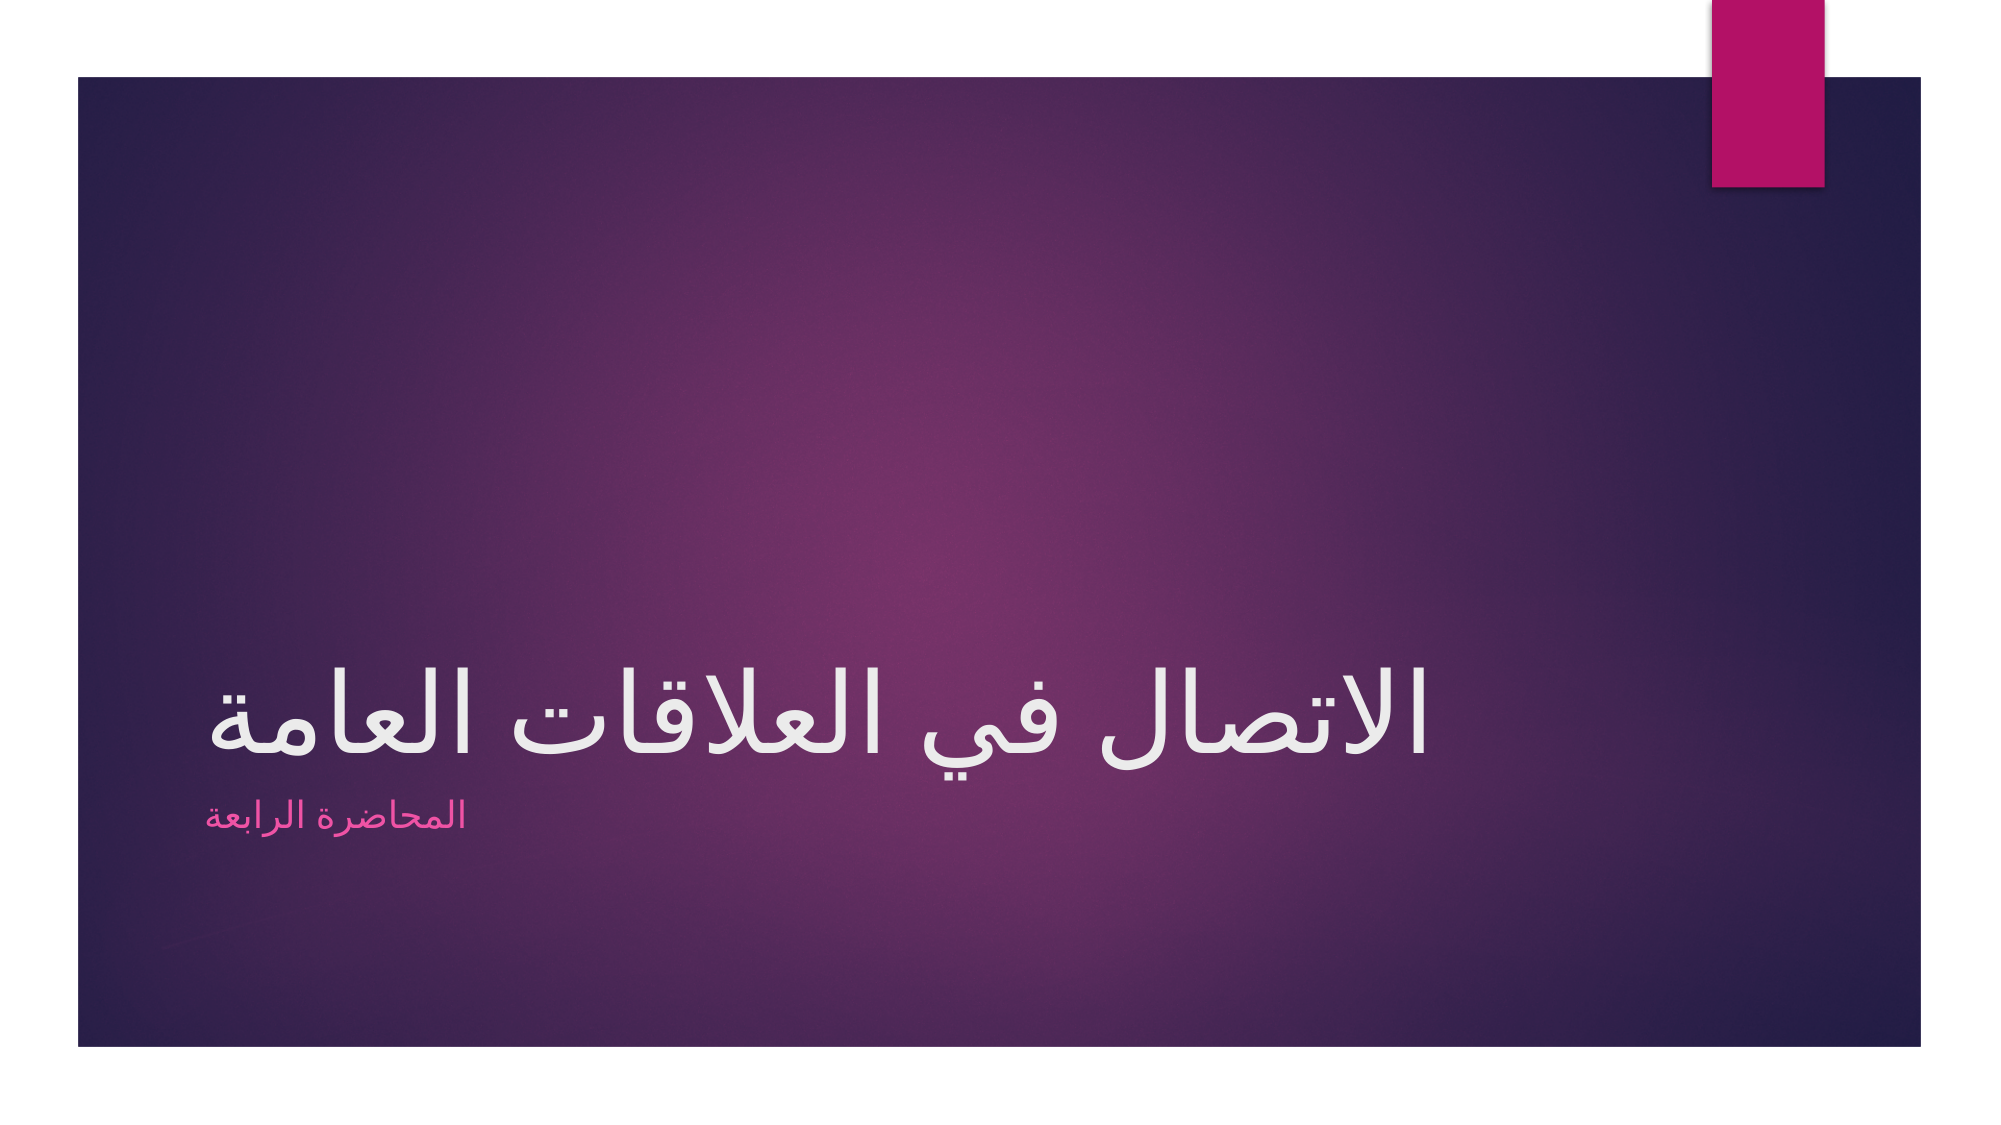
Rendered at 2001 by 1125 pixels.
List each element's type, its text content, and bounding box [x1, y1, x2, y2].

subtitle المحاضرة الرابعة [189, 783, 1638, 925]
title الاتصال في العلاقات العامة [189, 344, 1638, 783]
